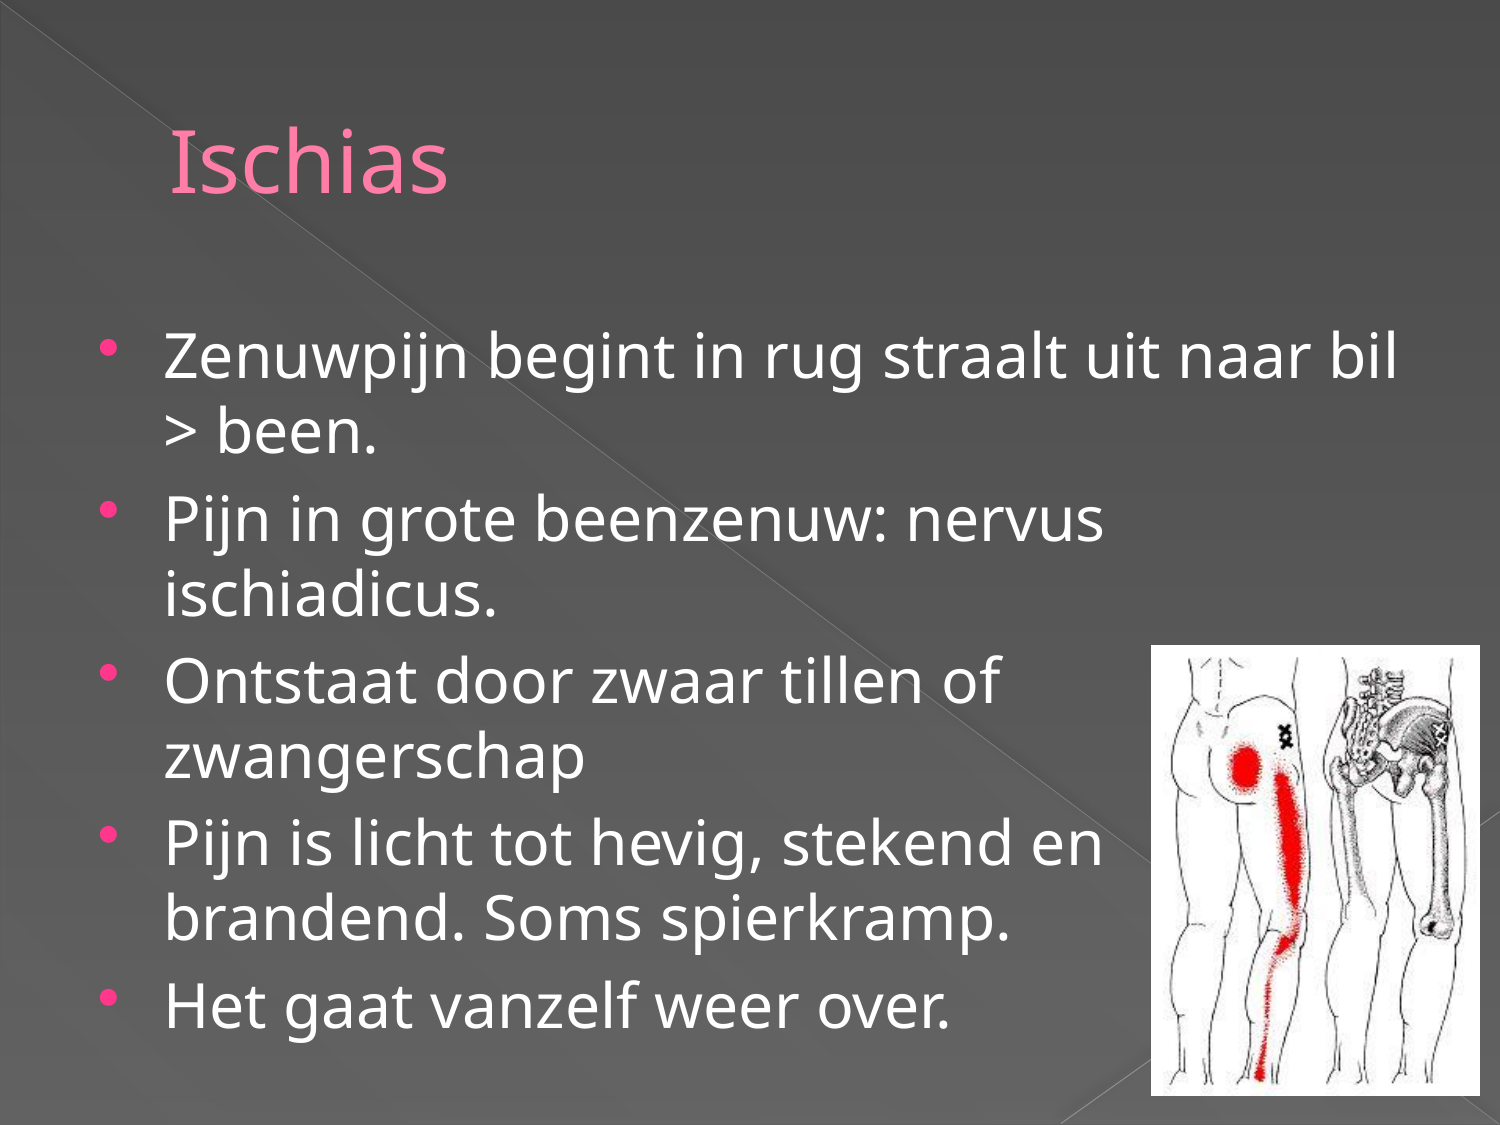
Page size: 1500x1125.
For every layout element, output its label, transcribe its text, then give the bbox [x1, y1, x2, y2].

list Zenuwpijn begint in rug straalt uit naar bil > been. Pijn in grote beenzenuw: nervus ischiadicus. Ontstaat door zwaar tillen of zwangerschap Pijn is licht tot hevig, stekend en brandend. Soms spierkramp. Het gaat vanzelf weer over. [75, 308, 1425, 1059]
title Ischias [75, 43, 1425, 274]
picture [1151, 644, 1480, 1096]
